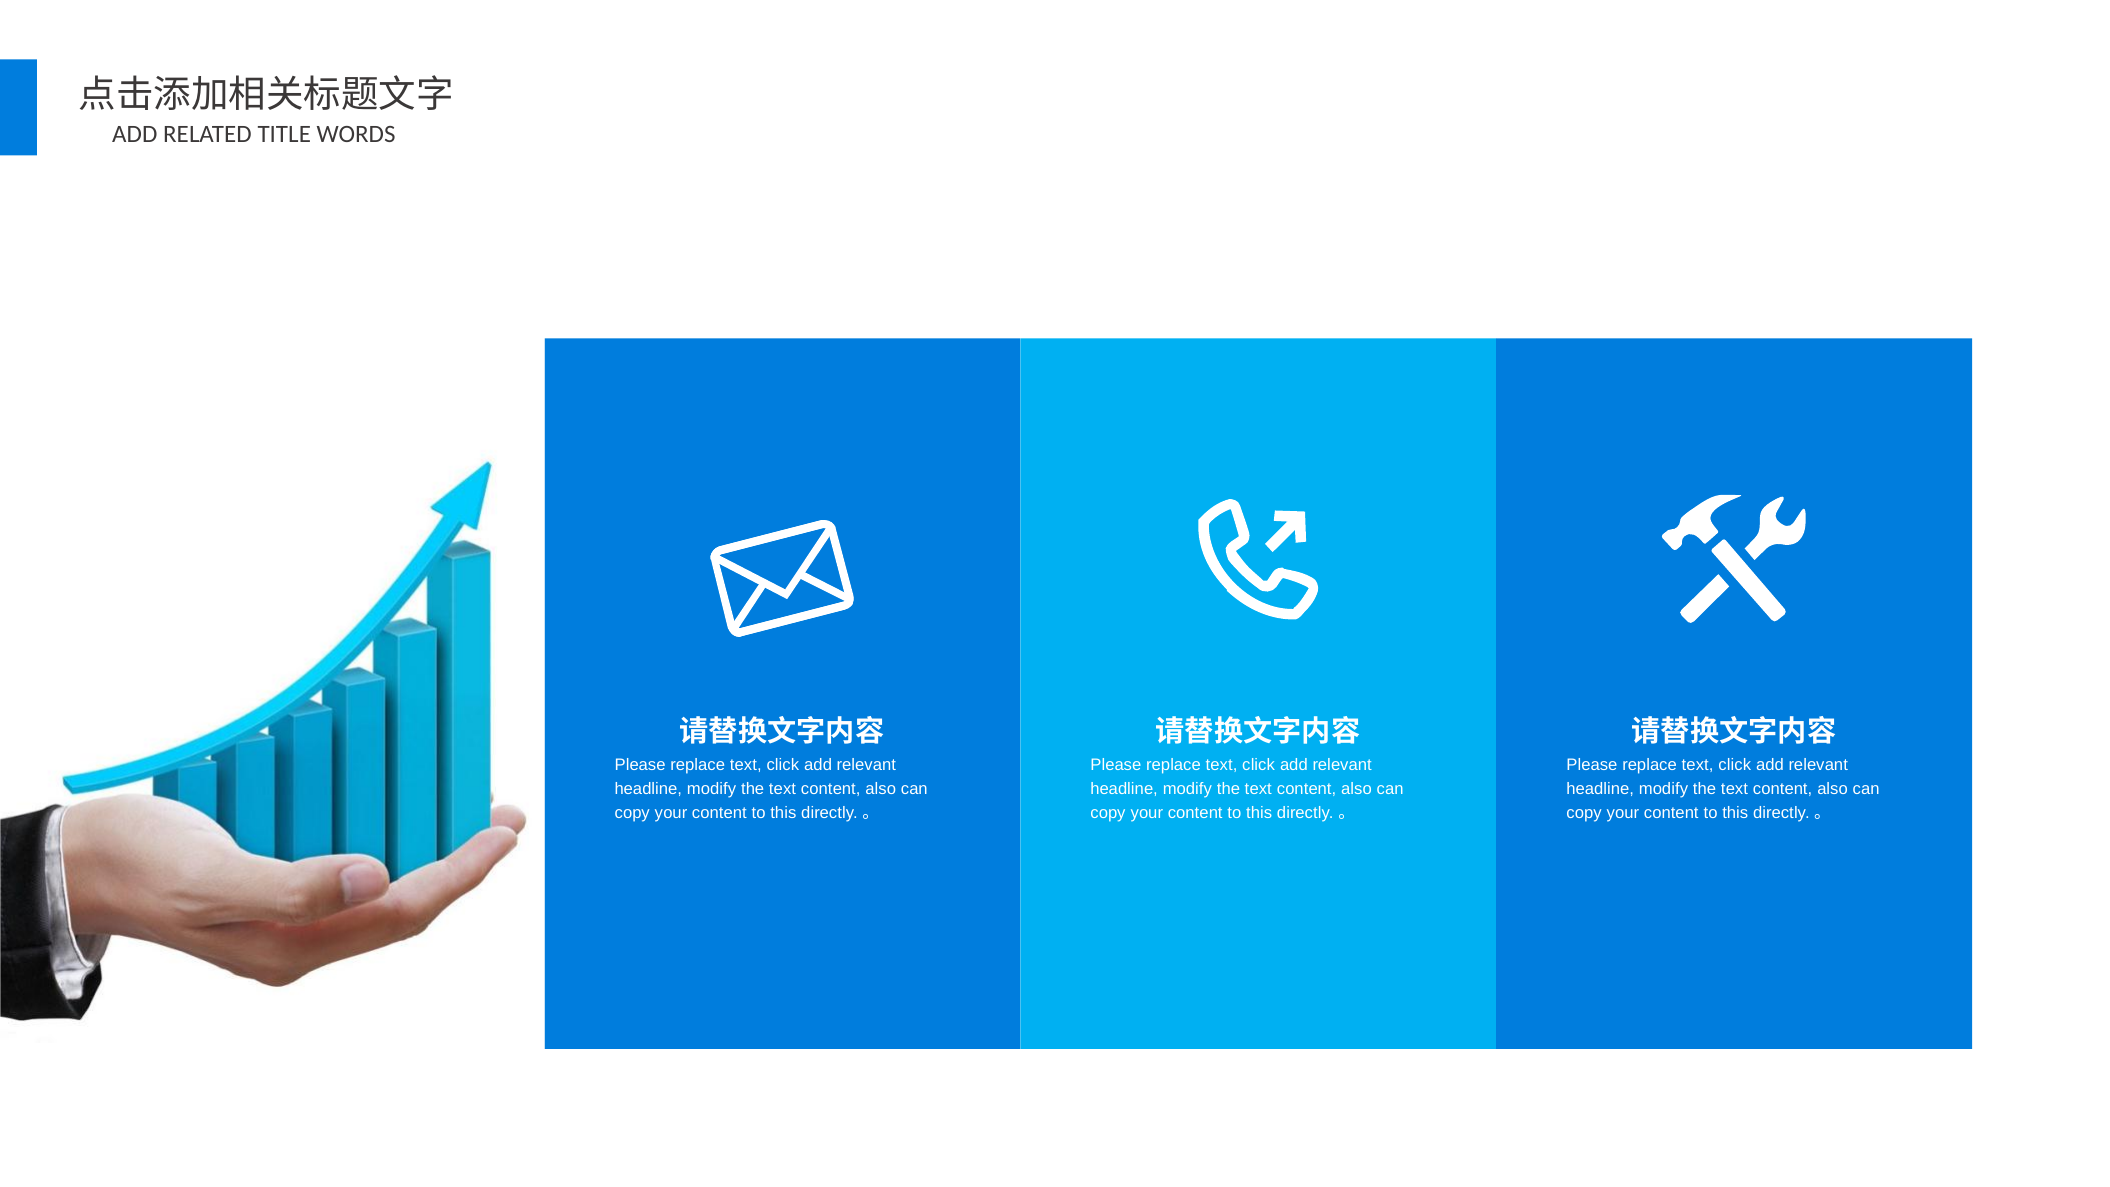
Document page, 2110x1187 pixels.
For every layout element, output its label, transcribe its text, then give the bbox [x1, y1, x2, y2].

text_box [1744, 496, 1806, 561]
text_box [1197, 498, 1320, 620]
text_box [1021, 337, 1495, 1050]
text_box ADD RELATED TITLE WORDS [96, 109, 413, 156]
text_box Please replace text, click add relevant headline, modify the text content, also can copy your content to this directly.。 [599, 742, 965, 830]
text_box [1495, 337, 1973, 1050]
text_box [1711, 539, 1786, 622]
text_box [1661, 494, 1742, 551]
text_box 请替换文字内容 [1140, 697, 1376, 755]
text_box [0, 337, 546, 1051]
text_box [710, 519, 855, 637]
text_box Please replace text, click add relevant headline, modify the text content, also can copy your content to this directly.。 [1551, 742, 1917, 830]
text_box 点击添加相关标题文字 [62, 61, 470, 123]
text_box 请替换文字内容 [1616, 697, 1852, 755]
text_box [1680, 574, 1730, 623]
text_box [546, 337, 1021, 1050]
text_box Please replace text, click add relevant headline, modify the text content, also can copy your content to this directly.。 [1075, 742, 1441, 830]
text_box 请替换文字内容 [665, 697, 900, 755]
